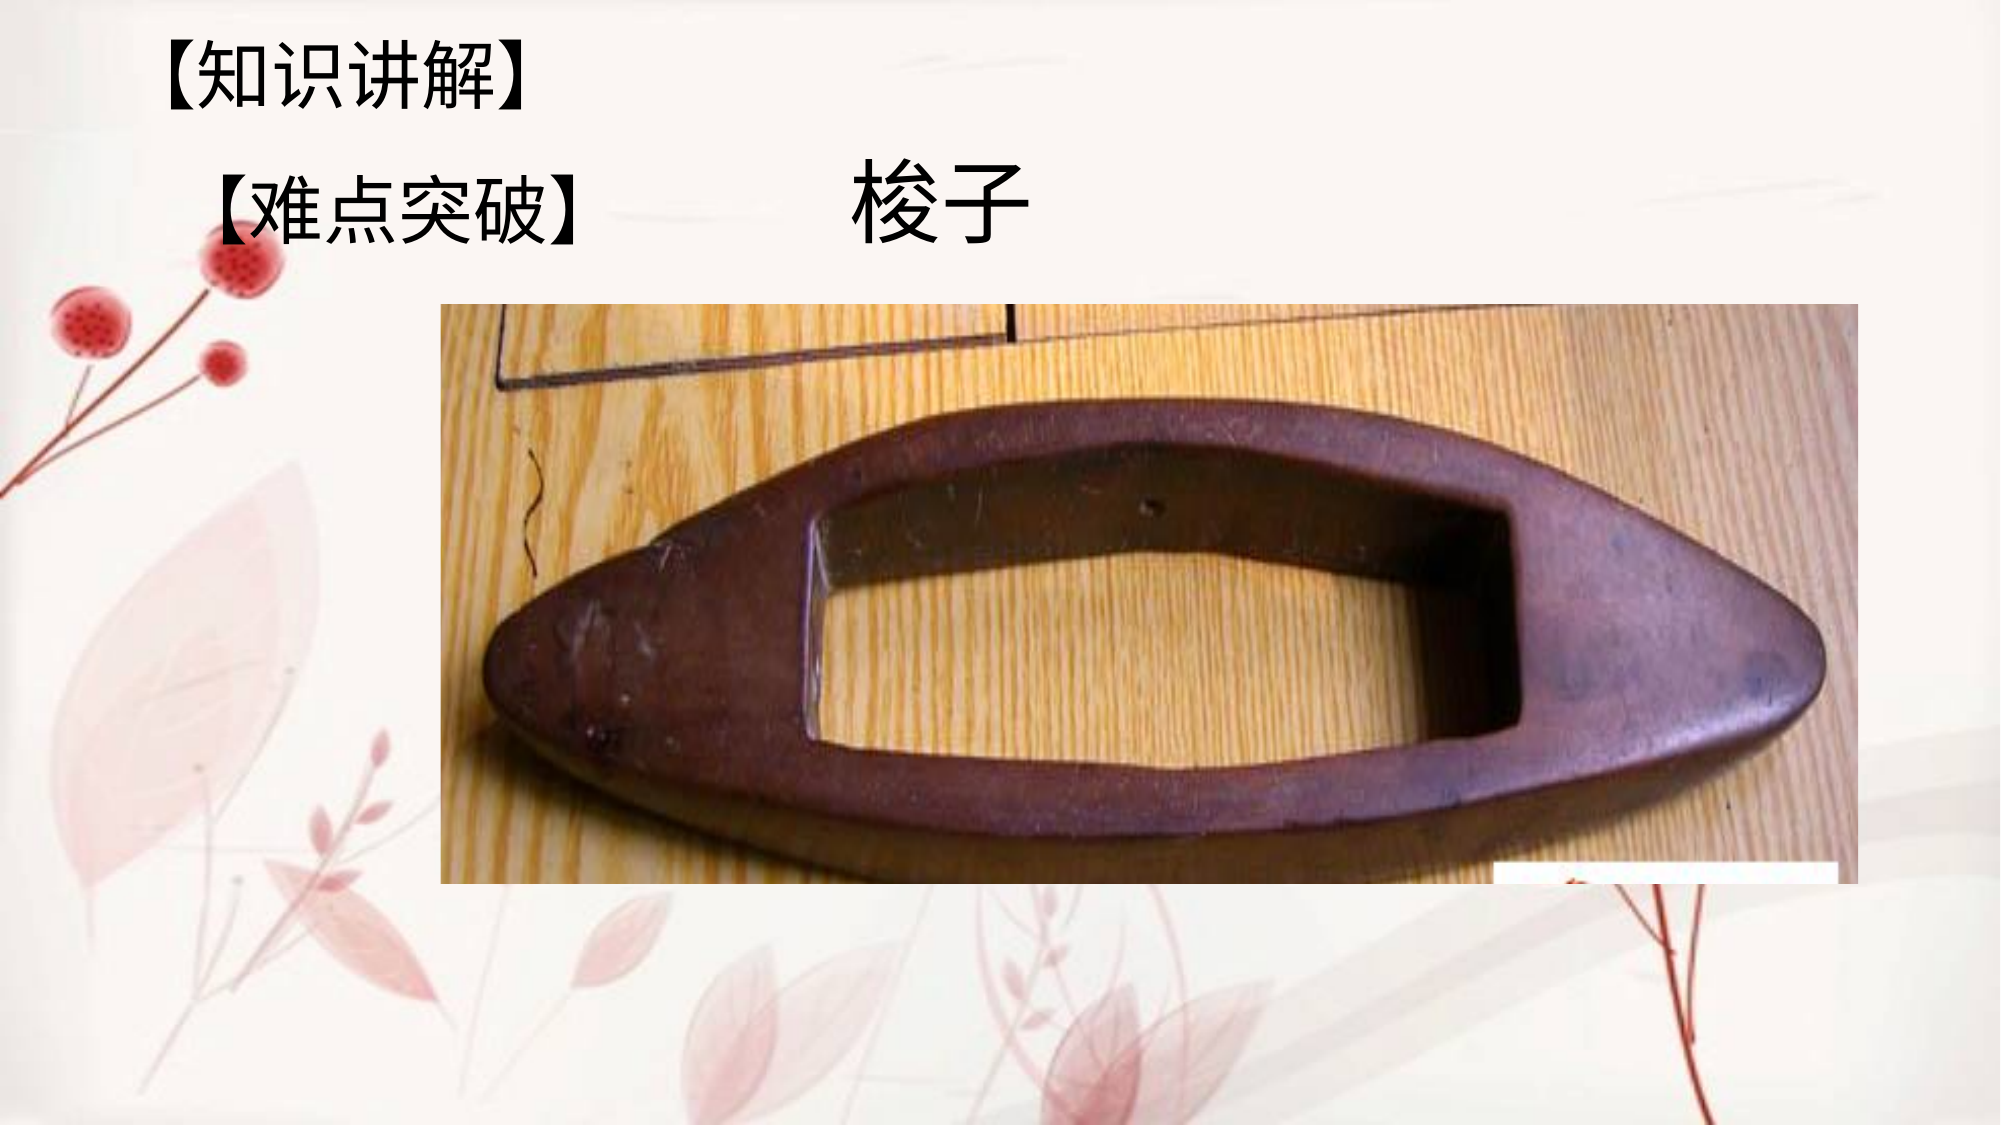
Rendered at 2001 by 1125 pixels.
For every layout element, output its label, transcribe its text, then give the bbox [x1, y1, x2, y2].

text_box 【知识讲解】 【难点突破】 [106, 0, 704, 261]
text_box 梭子 [834, 137, 1048, 262]
picture [0, 0, 2001, 1125]
